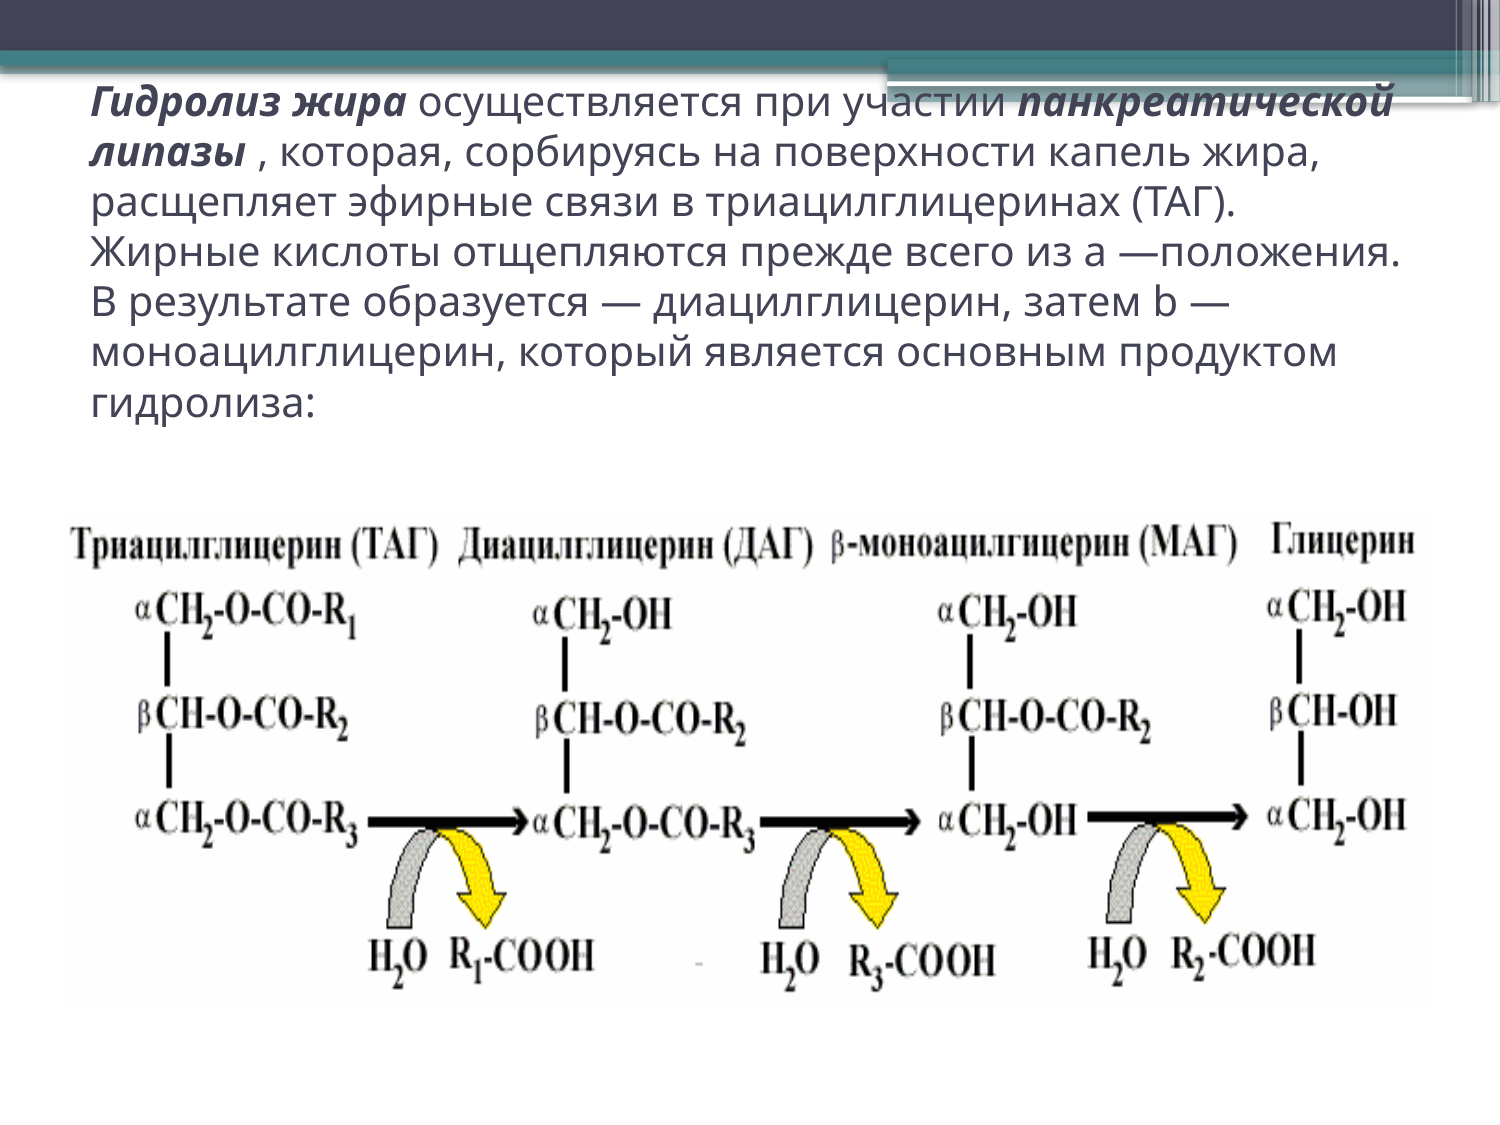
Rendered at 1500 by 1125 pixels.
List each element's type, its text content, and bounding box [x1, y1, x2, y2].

picture [64, 515, 1430, 1008]
title Гидролиз жира осуществляется при участии панкреатической липазы , которая, сорбируясь на поверхности капель жира, расщепляет эфирные связи в триацилглицеринах (ТАГ). Жирные кислоты отщепляются прежде всего из a —положения. В результате образуется — диацилглицерин, затем b —моноацилглицерин, который является основным продуктом гидролиза: [74, 187, 1426, 364]
